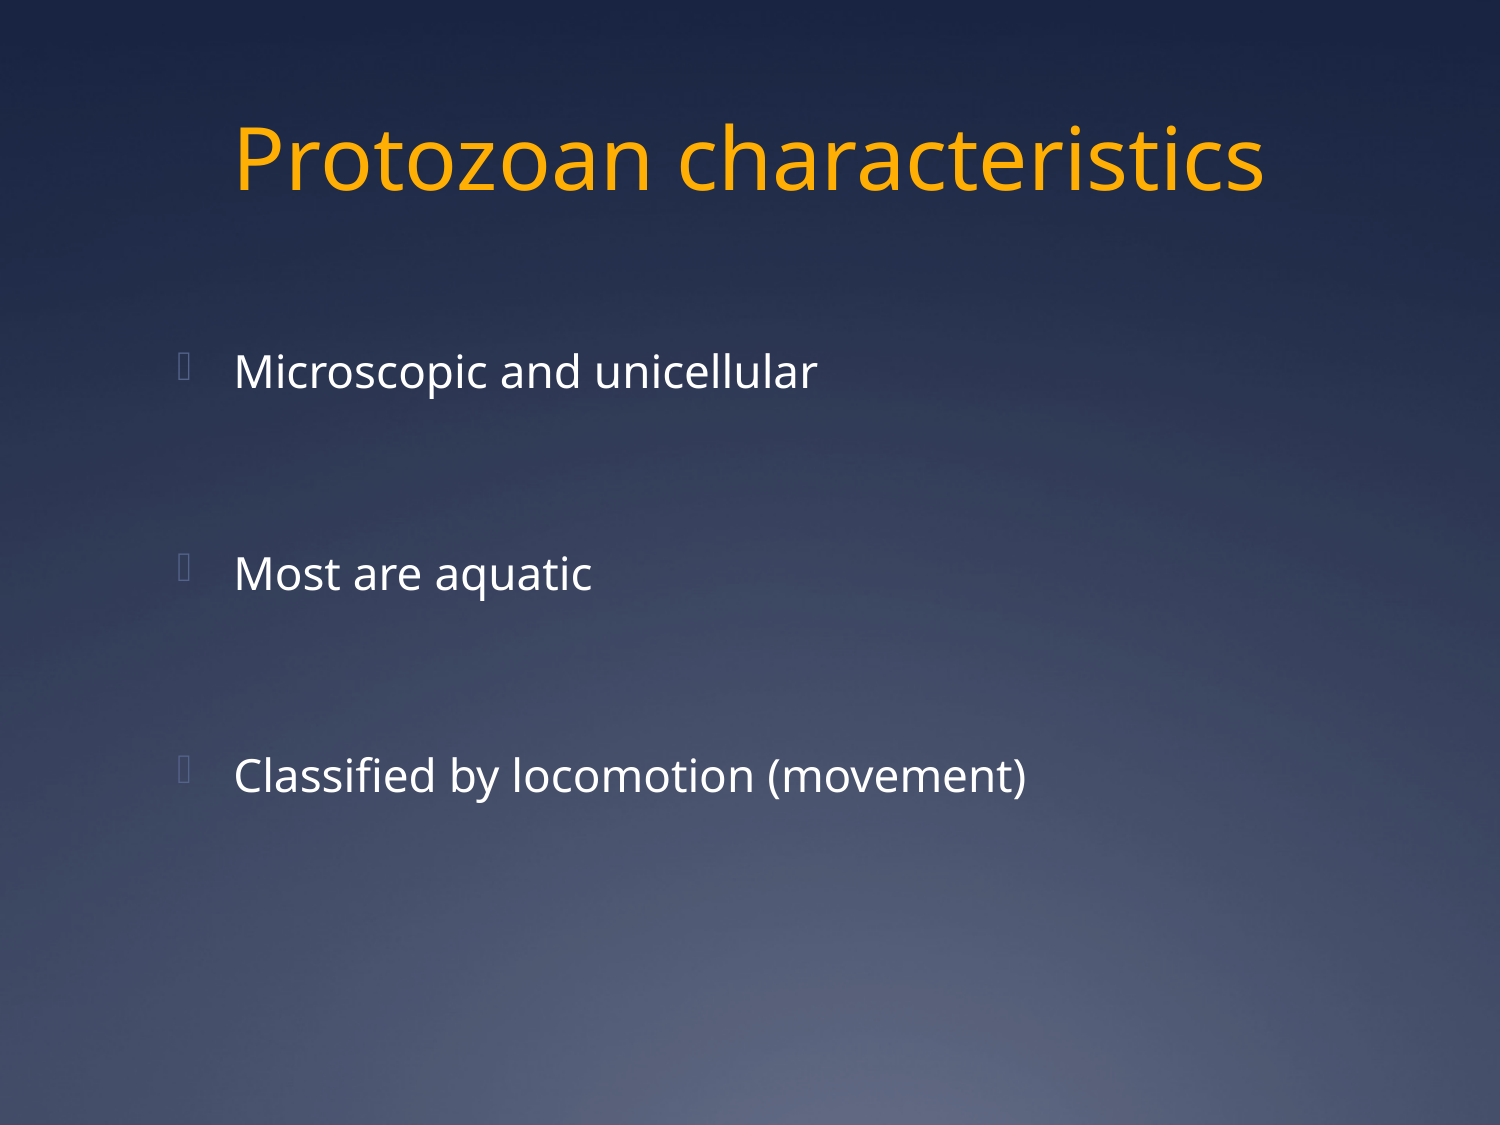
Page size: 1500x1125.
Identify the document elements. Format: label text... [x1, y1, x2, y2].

list Microscopic and unicellular Most are aquatic Classified by locomotion (movement) [162, 335, 1338, 1005]
title Protozoan characteristics [100, 95, 1400, 225]
